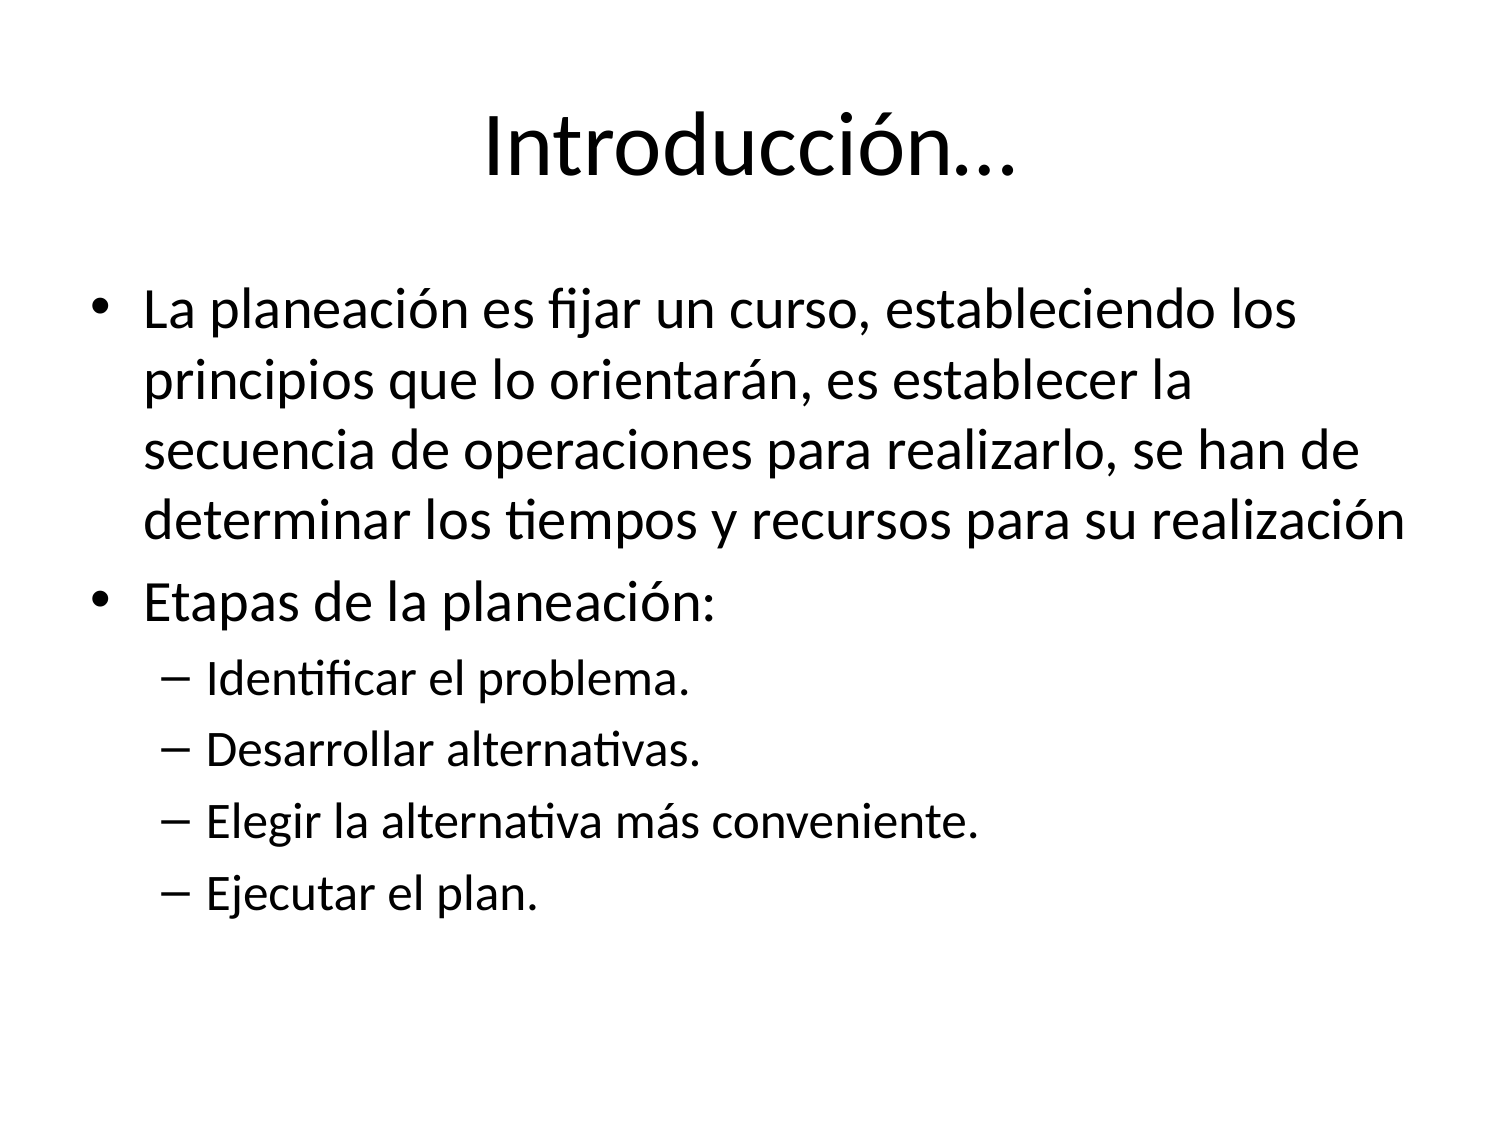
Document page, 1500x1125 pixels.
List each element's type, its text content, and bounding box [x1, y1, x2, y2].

list La planeación es fijar un curso, estableciendo los principios que lo orientarán, es establecer la secuencia de operaciones para realizarlo, se han de determinar los tiempos y recursos para su realización Etapas de la planeación: Identificar el problema. Desarrollar alternativas. Elegir la alternativa más conveniente. Ejecutar el plan. [75, 262, 1425, 1005]
title Introducción… [75, 45, 1425, 233]
